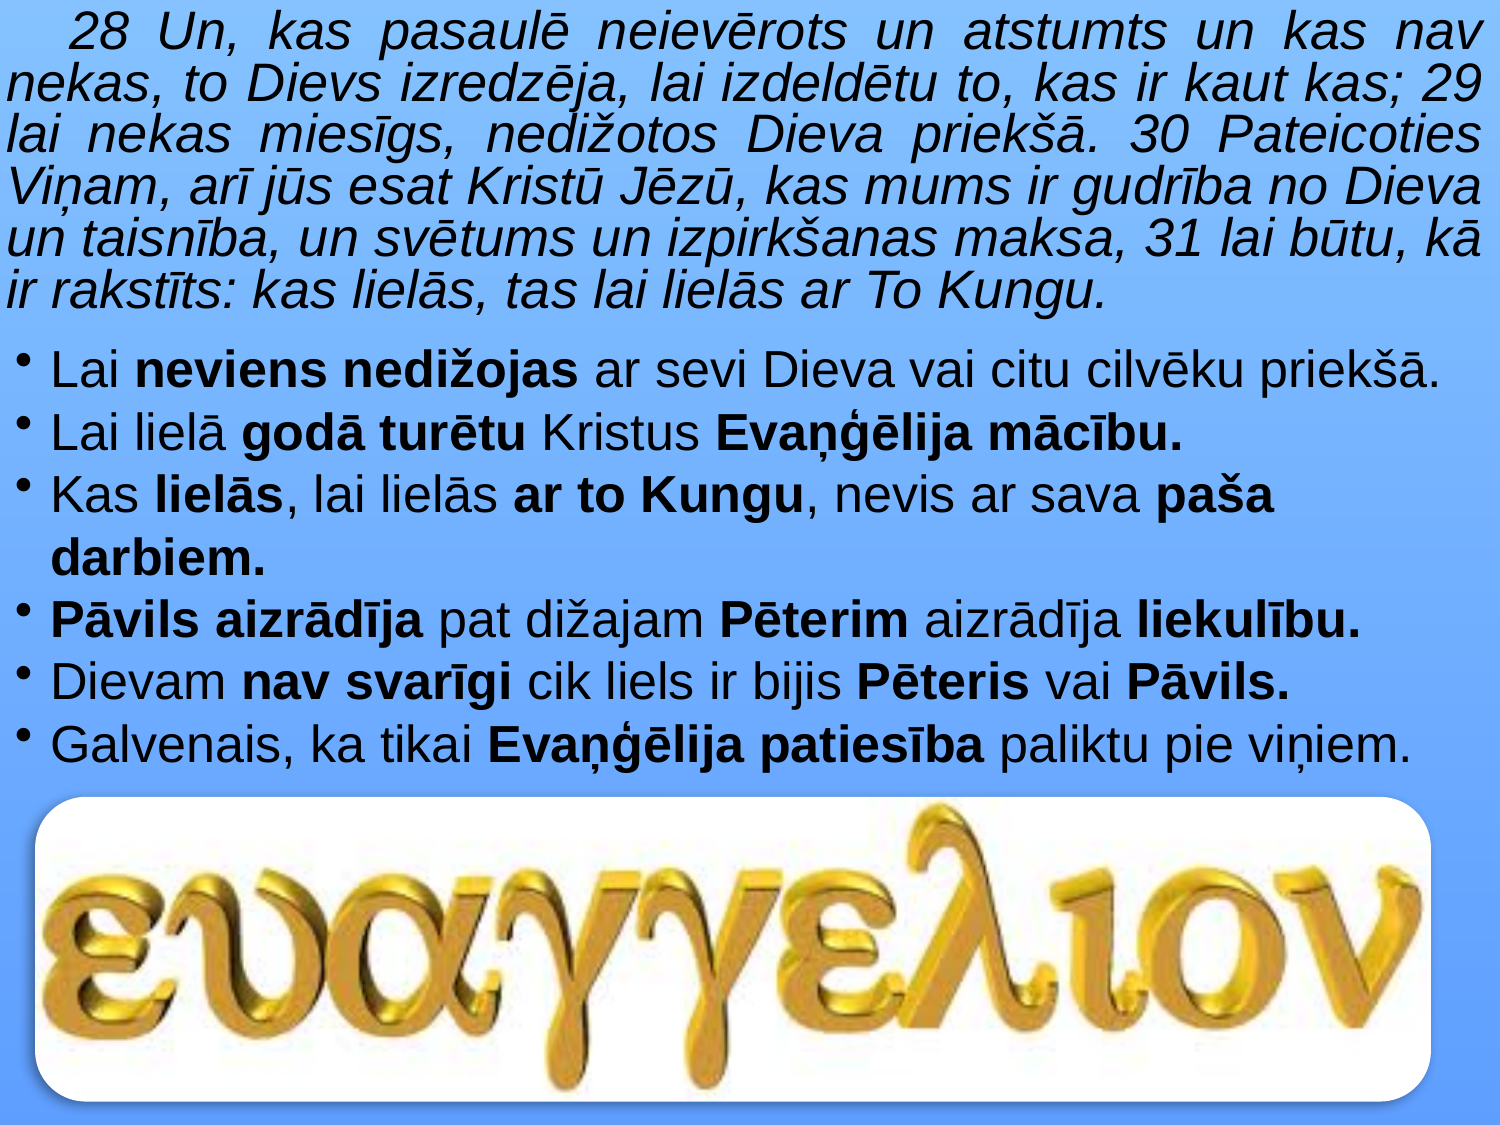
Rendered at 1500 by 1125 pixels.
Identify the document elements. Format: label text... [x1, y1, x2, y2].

picture [34, 796, 1432, 1102]
text_box Lai neviens nedižojas ar sevi Dieva vai citu cilvēku priekšā. Lai lielā godā turētu Kristus Evaņģēlija mācību. Kas lielās, lai lielās ar to Kungu, nevis ar sava paša darbiem. Pāvils aizrādīja pat dižajam Pēterim aizrādīja liekulību. Dievam nav svarīgi cik liels ir bijis Pēteris vai Pāvils. Galvenais, ka tikai Evaņģēlija patiesība paliktu pie viņiem. [0, 328, 1459, 843]
list 28 Un, kas pasaulē neievērots un atstumts un kas nav nekas, to Dievs izredzēja, lai izdeldētu to, kas ir kaut kas; 29 lai nekas miesīgs, nedižotos Dieva priekšā. 30 Pateicoties Viņam, arī jūs esat Kristū Jēzū, kas mums ir gudrība no Dieva un taisnība, un svētums un izpirkšanas maksa, 31 lai būtu, kā ir rakstīts: kas lielās, tas lai lielās ar To Kungu. [0, 0, 1500, 198]
